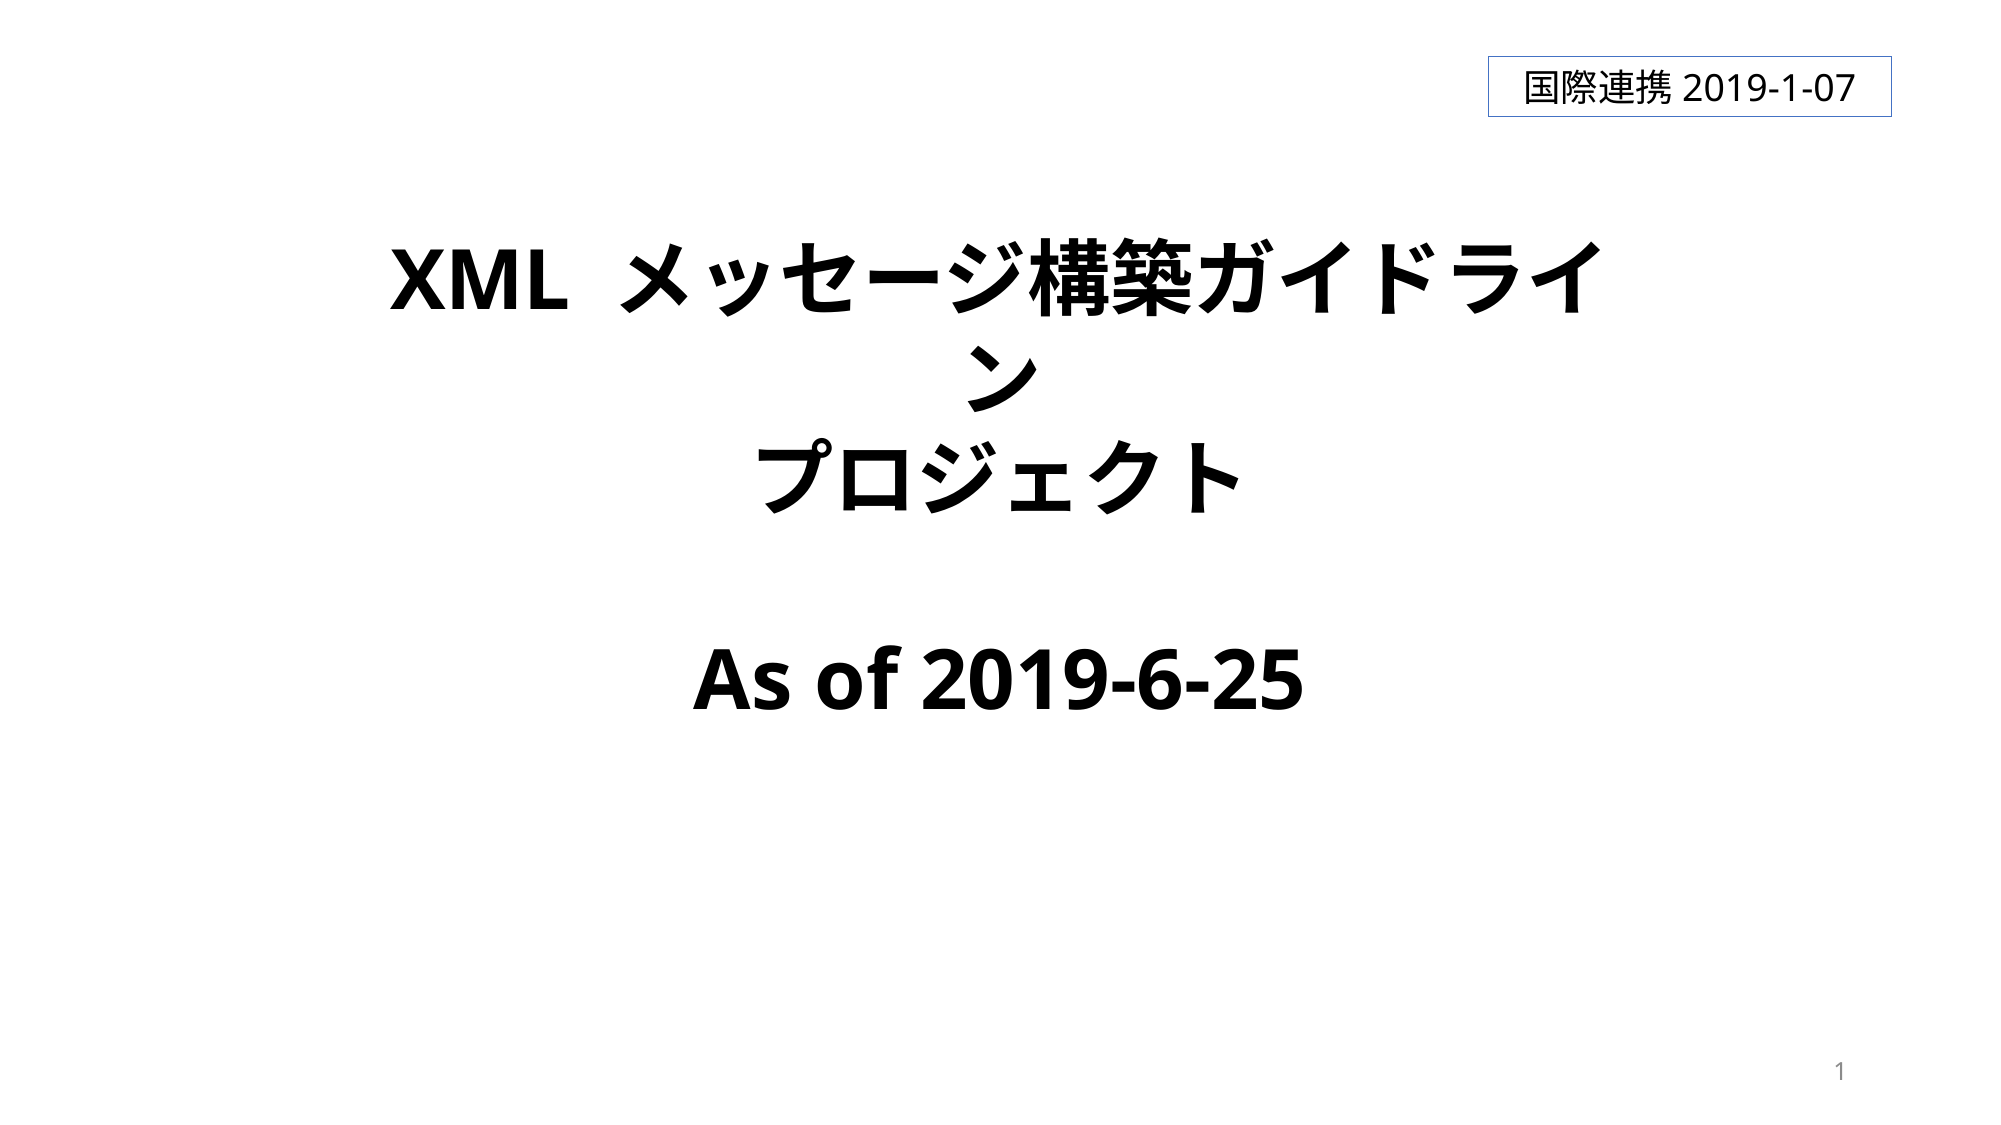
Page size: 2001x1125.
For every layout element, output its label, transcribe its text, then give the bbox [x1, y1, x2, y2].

text_box 国際連携2019-1-07 [1488, 56, 1892, 117]
text_box XML メッセージ構築ガイドライン プロジェクト As of 2019-6-25 [336, 219, 1664, 734]
slide_number 1 [1412, 1042, 1863, 1103]
